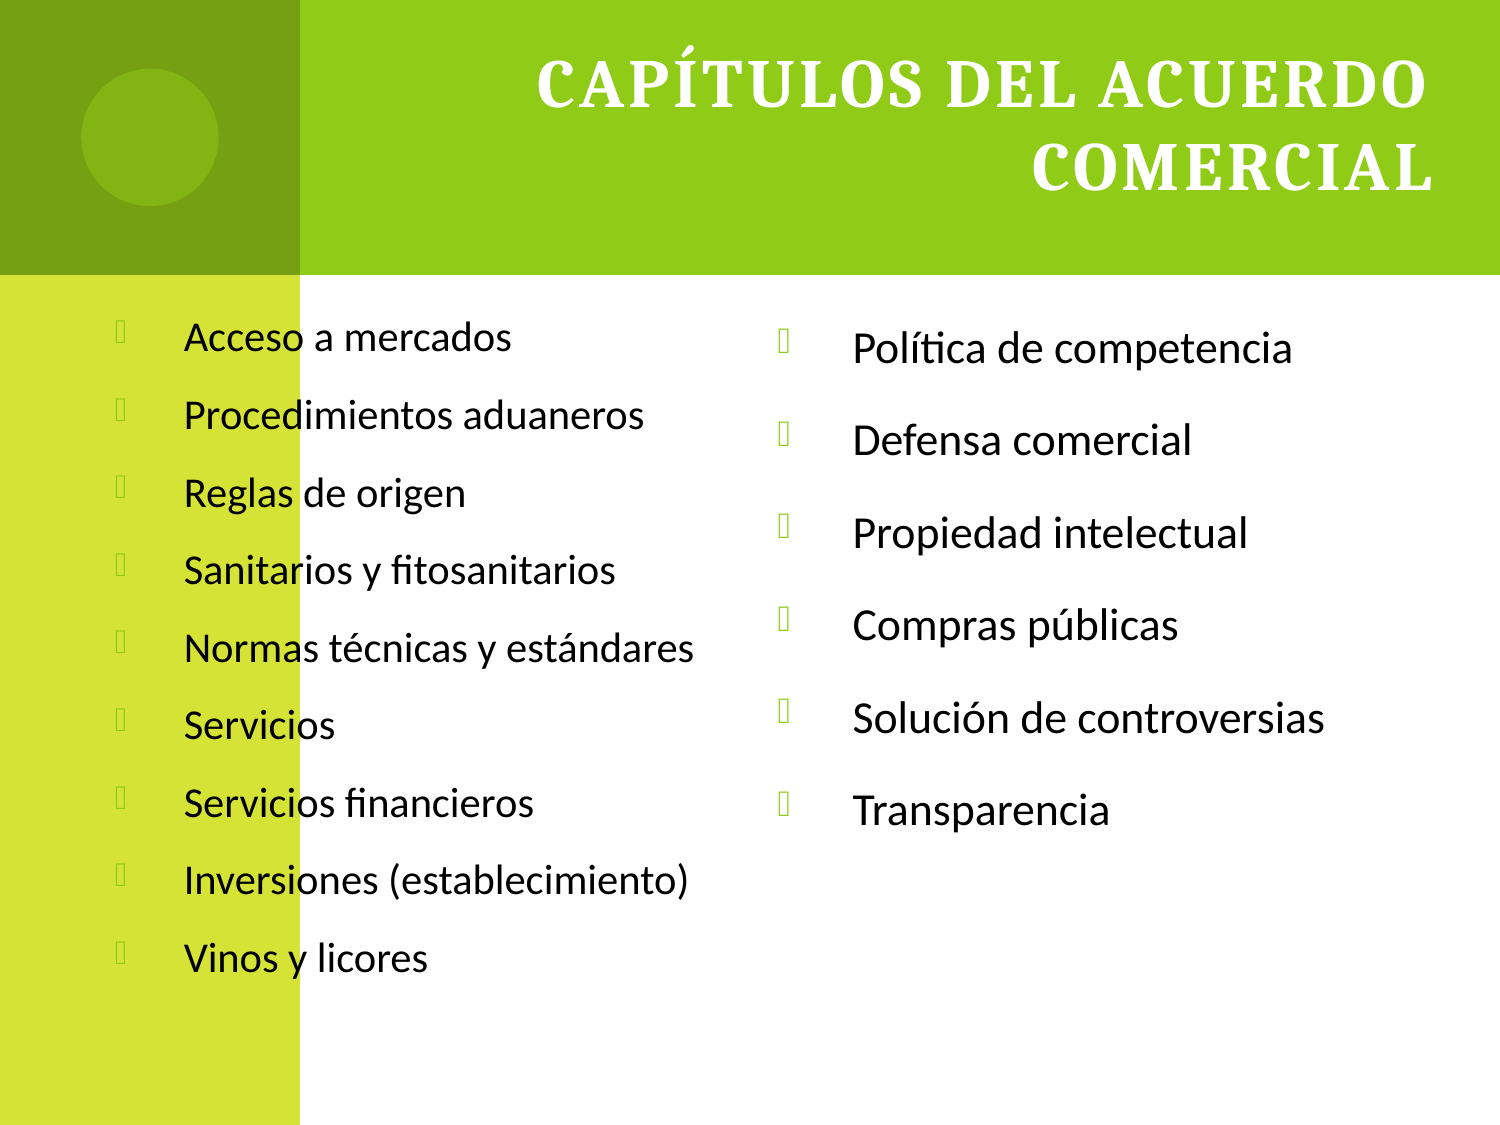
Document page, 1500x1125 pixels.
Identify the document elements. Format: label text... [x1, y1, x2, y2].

title Capítulos del Acuerdo Comercial [147, 30, 1447, 213]
list Política de competencia Defensa comercial Propiedad intelectual Compras públicas Solución de controversias Transparencia [762, 212, 1388, 1000]
list Acceso a mercados Procedimientos aduaneros Reglas de origen Sanitarios y fitosanitarios Normas técnicas y estándares Servicios Servicios financieros Inversiones (establecimiento) Vinos y licores [99, 224, 725, 1000]
